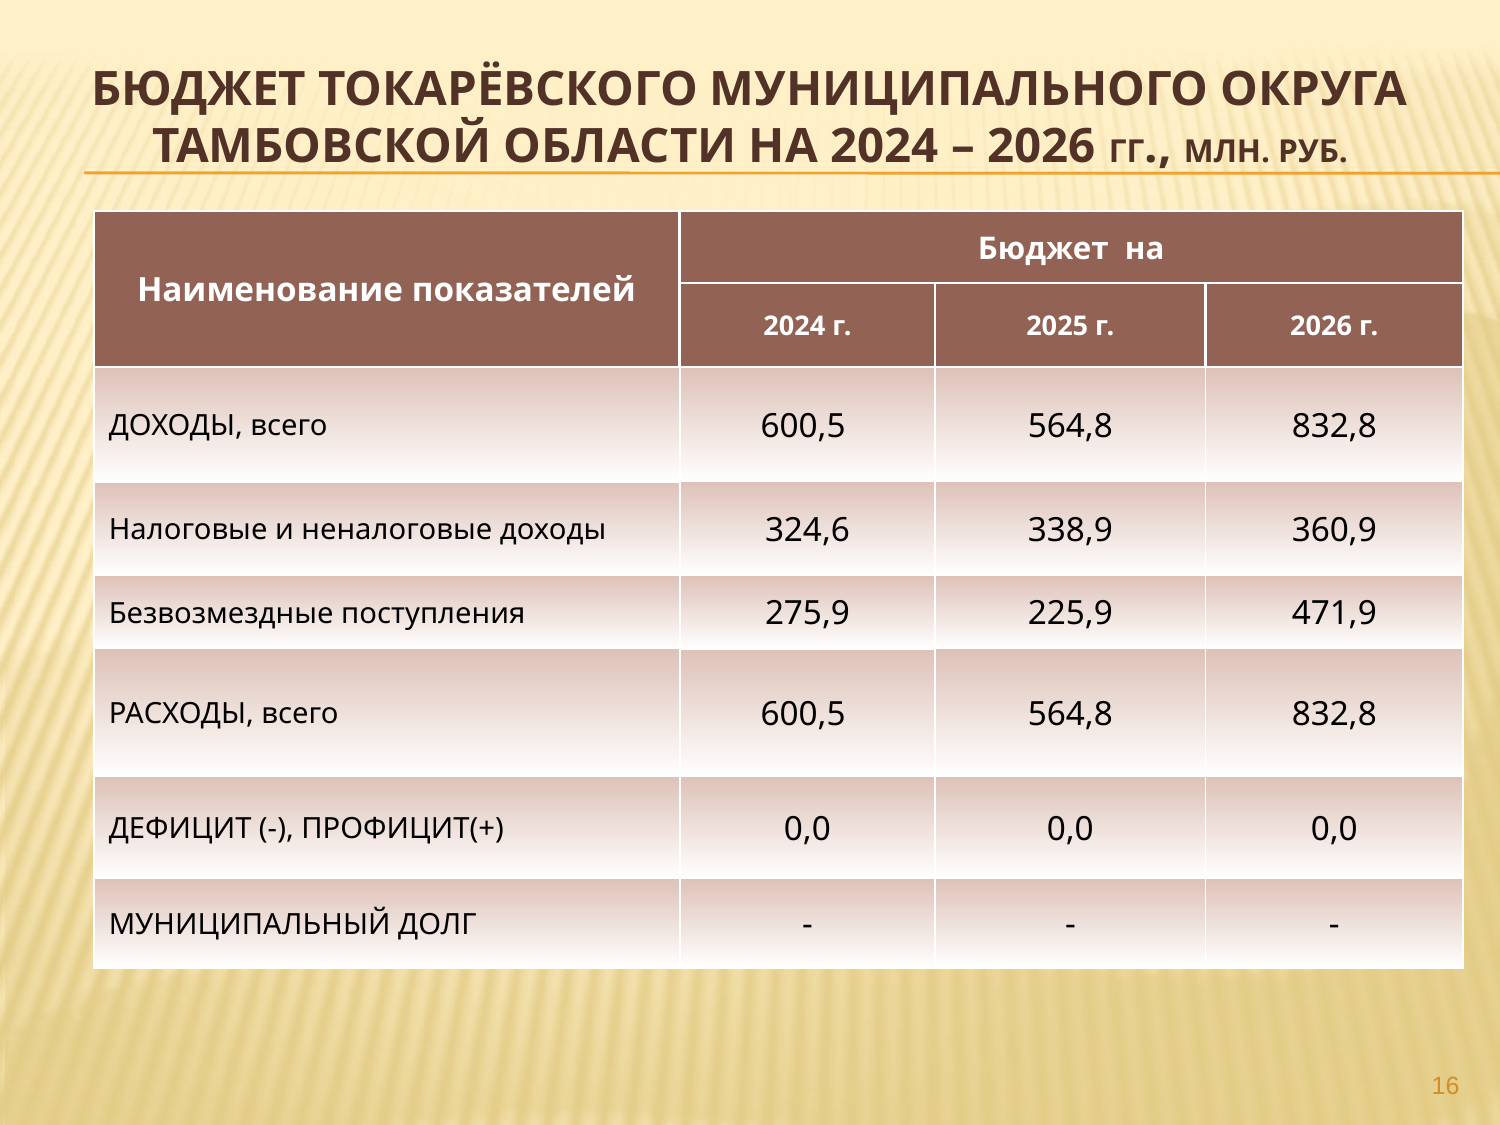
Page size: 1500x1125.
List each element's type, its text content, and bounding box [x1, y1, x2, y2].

table_cell 360,9 [1206, 482, 1462, 574]
table_cell 0,0 [1206, 777, 1462, 877]
table_cell 832,8 [1206, 649, 1462, 775]
table_cell 2026 г. [1207, 284, 1462, 366]
table_cell 2025 г. [936, 284, 1204, 366]
table_cell 0,0 [936, 777, 1205, 877]
table_cell 600,5 [681, 650, 934, 775]
table_cell 471,9 [1206, 576, 1462, 648]
table_cell Безвозмездные поступления [95, 576, 679, 648]
text_box [1232, 217, 1461, 293]
table_cell 564,8 [936, 368, 1205, 481]
table_cell 338,9 [936, 482, 1205, 574]
table_header Наименование показателей [95, 212, 678, 366]
title бюджет ТокарЁвского муниципального округа Тамбовской области на 2024 – 2026 гг., млн. руб. [75, 45, 1425, 185]
table_cell 324,6 [681, 482, 934, 574]
table_cell 225,9 [936, 576, 1205, 648]
table_header Бюджет на [681, 212, 1462, 282]
table_cell - [681, 879, 934, 967]
table_cell 600,5 [681, 368, 934, 481]
table_cell ДЕФИЦИТ (-), ПРОФИЦИТ(+) [95, 777, 679, 877]
table_cell 564,8 [936, 649, 1205, 775]
table_cell 0,0 [681, 777, 934, 877]
table_cell 275,9 [681, 576, 934, 647]
table_cell Налоговые и неналоговые доходы [95, 483, 679, 574]
table_cell МУНИЦИПАЛЬНЫЙ ДОЛГ [95, 879, 679, 967]
table_cell 2024 г. [681, 284, 934, 366]
table_cell 832,8 [1206, 368, 1462, 481]
table_cell ДОХОДЫ, всего [95, 368, 679, 480]
table_cell РАСХОДЫ, всего [95, 649, 679, 775]
table_cell - [1206, 879, 1462, 967]
slide_number 16 [1350, 1061, 1475, 1103]
table_cell - [936, 879, 1205, 967]
